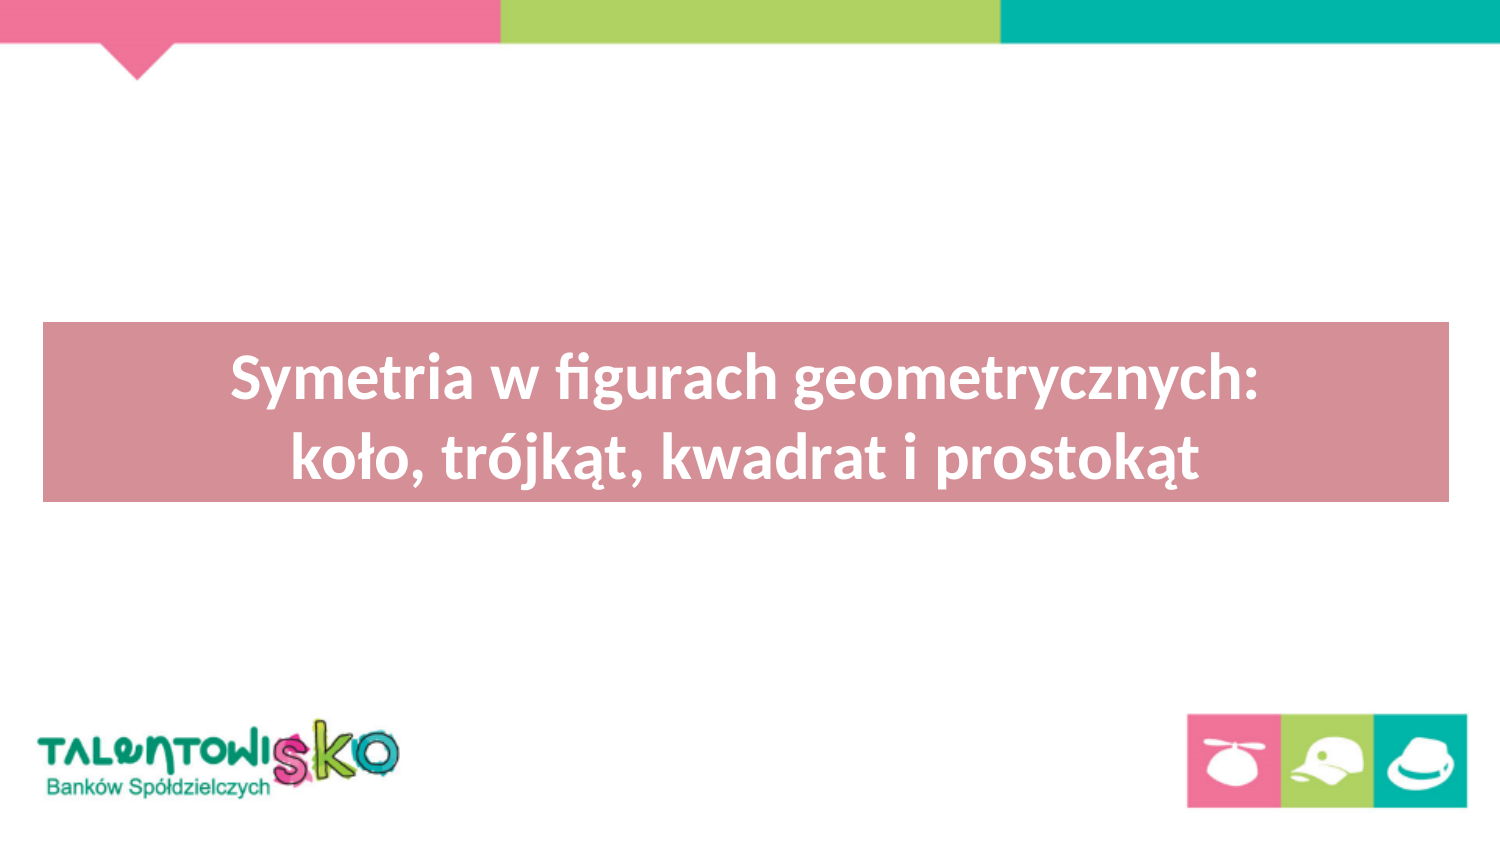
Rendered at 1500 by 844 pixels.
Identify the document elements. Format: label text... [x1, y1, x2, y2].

text_box Symetria w figurach geometrycznych: koło, trójkąt, kwadrat i prostokąt [39, 318, 1453, 507]
picture [0, 0, 1500, 844]
